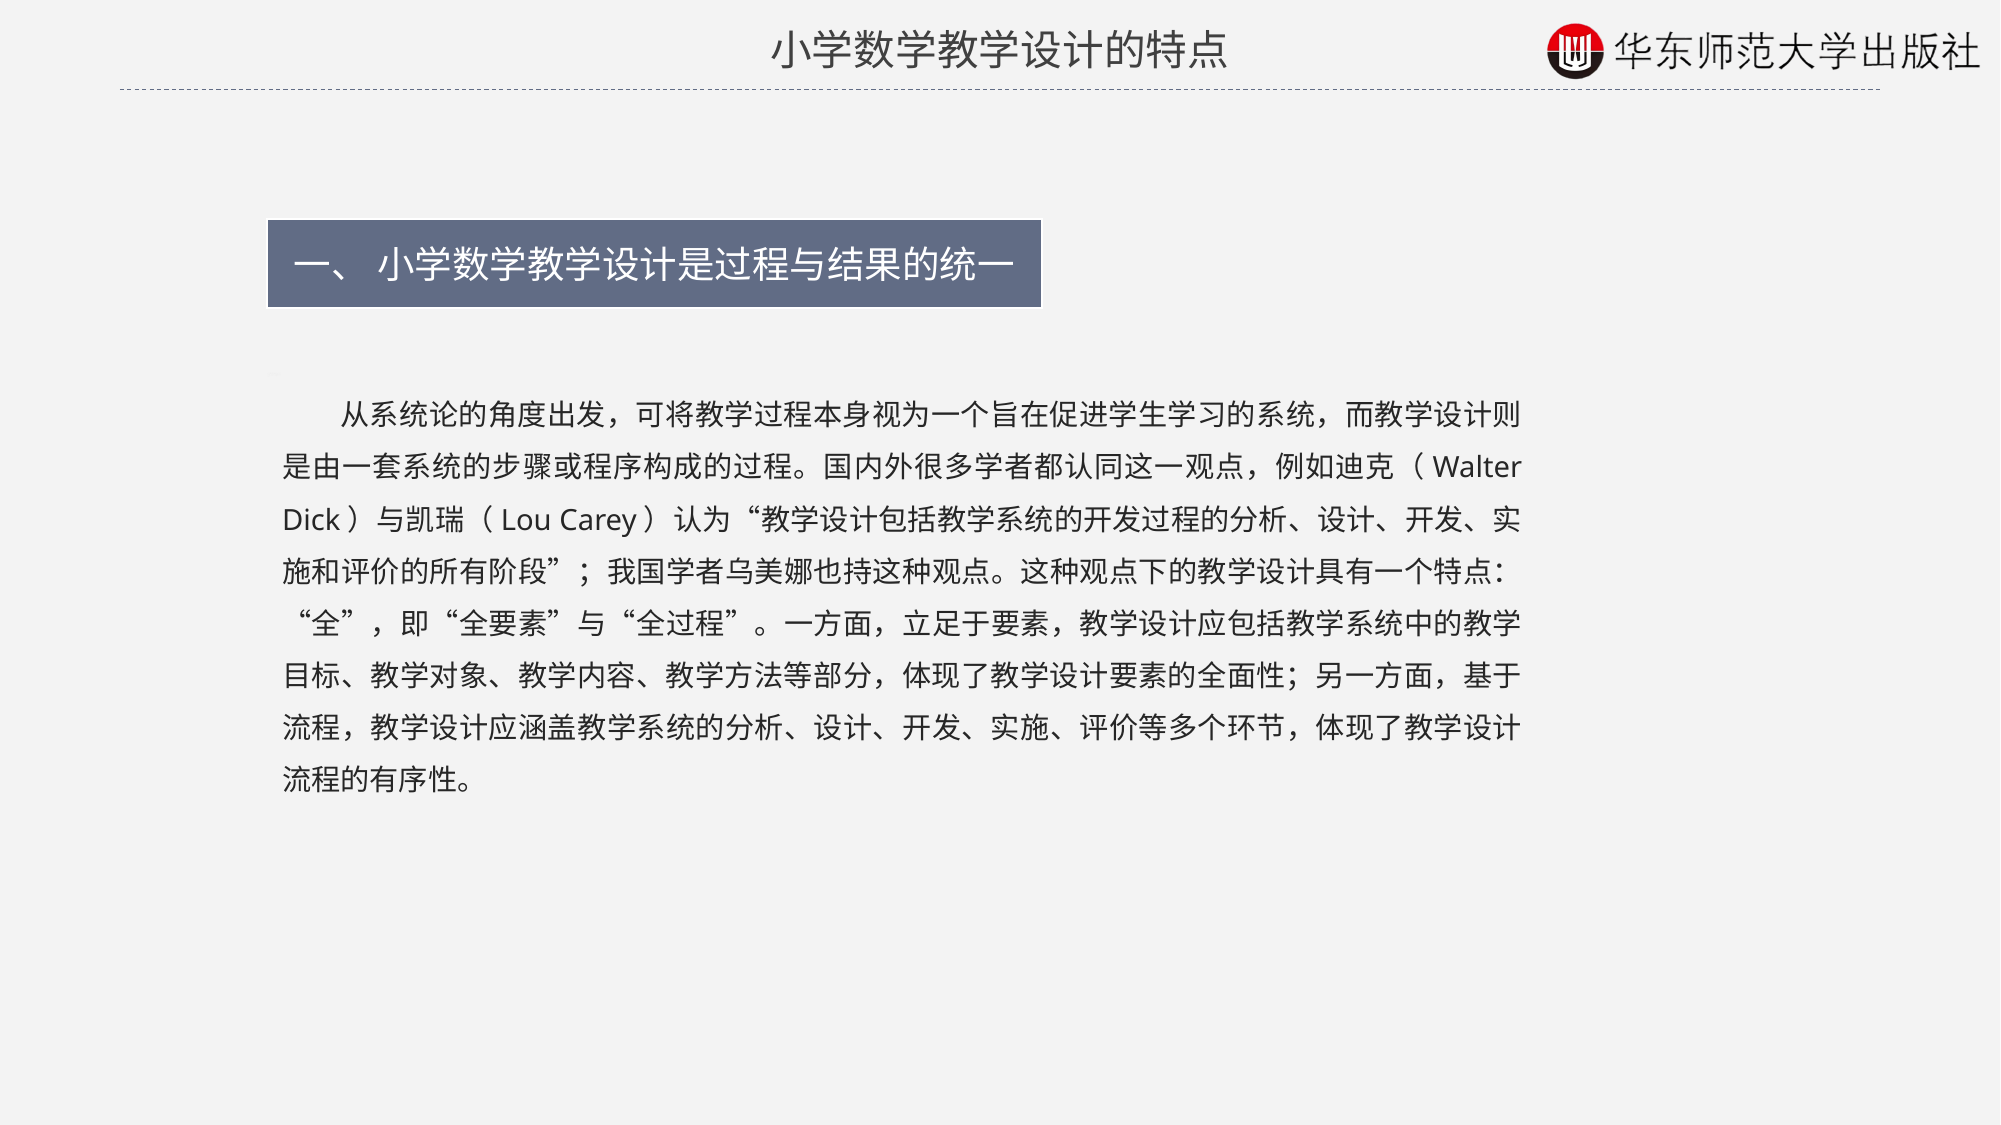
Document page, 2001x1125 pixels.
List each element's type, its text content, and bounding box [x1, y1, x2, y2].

text_box 从系统论的角度出发，可将教学过程本身视为一个旨在促进学生学习的系统，而教学设计则是由一套系统的步骤或程序构成的过程。国内外很多学者都认同这一观点，例如迪克（Walter Dick）与凯瑞（Lou Carey）认为“教学设计包括教学系统的开发过程的分析、设计、开发、实施和评价的所有阶段”；我国学者乌美娜也持这种观点。这种观点下的教学设计具有一个特点：“全”，即“全要素”与“全过程”。一方面，立足于要素，教学设计应包括教学系统中的教学目标、教学对象、教学内容、教学方法等部分，体现了教学设计要素的全面性；另一方面，基于流程，教学设计应涵盖教学系统的分析、设计、开发、实施、评价等多个环节，体现了教学设计流程的有序性。 [267, 372, 1537, 804]
text_box 一、 小学数学教学设计是过程与结果的统一 [266, 218, 1043, 309]
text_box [1536, 13, 1989, 83]
text_box 小学数学教学设计的特点 [680, 23, 1320, 74]
